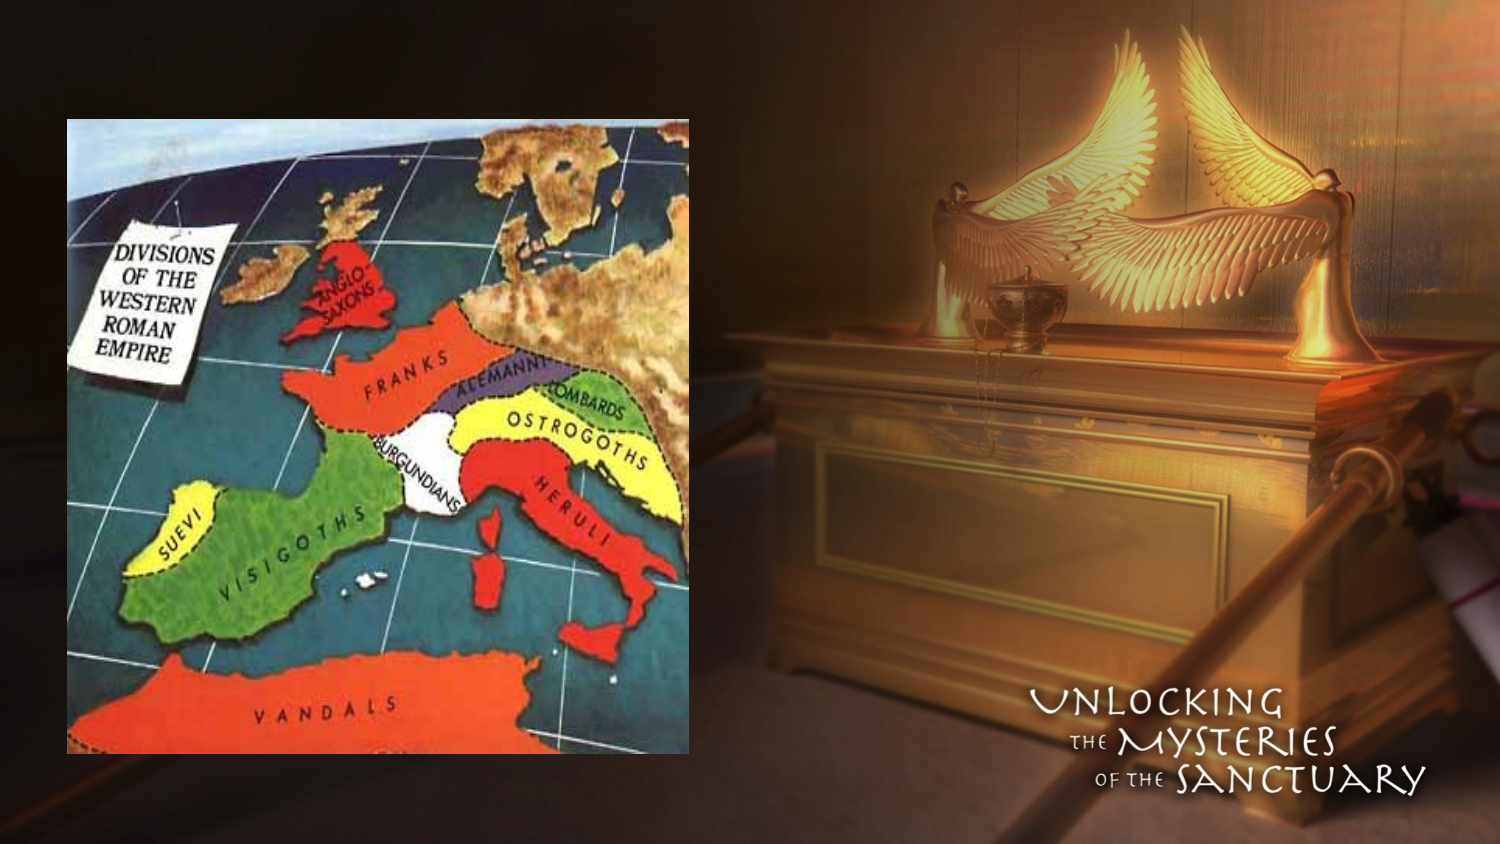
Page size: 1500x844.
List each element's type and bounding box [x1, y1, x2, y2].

list [67, 118, 690, 754]
picture [0, 0, 1500, 844]
